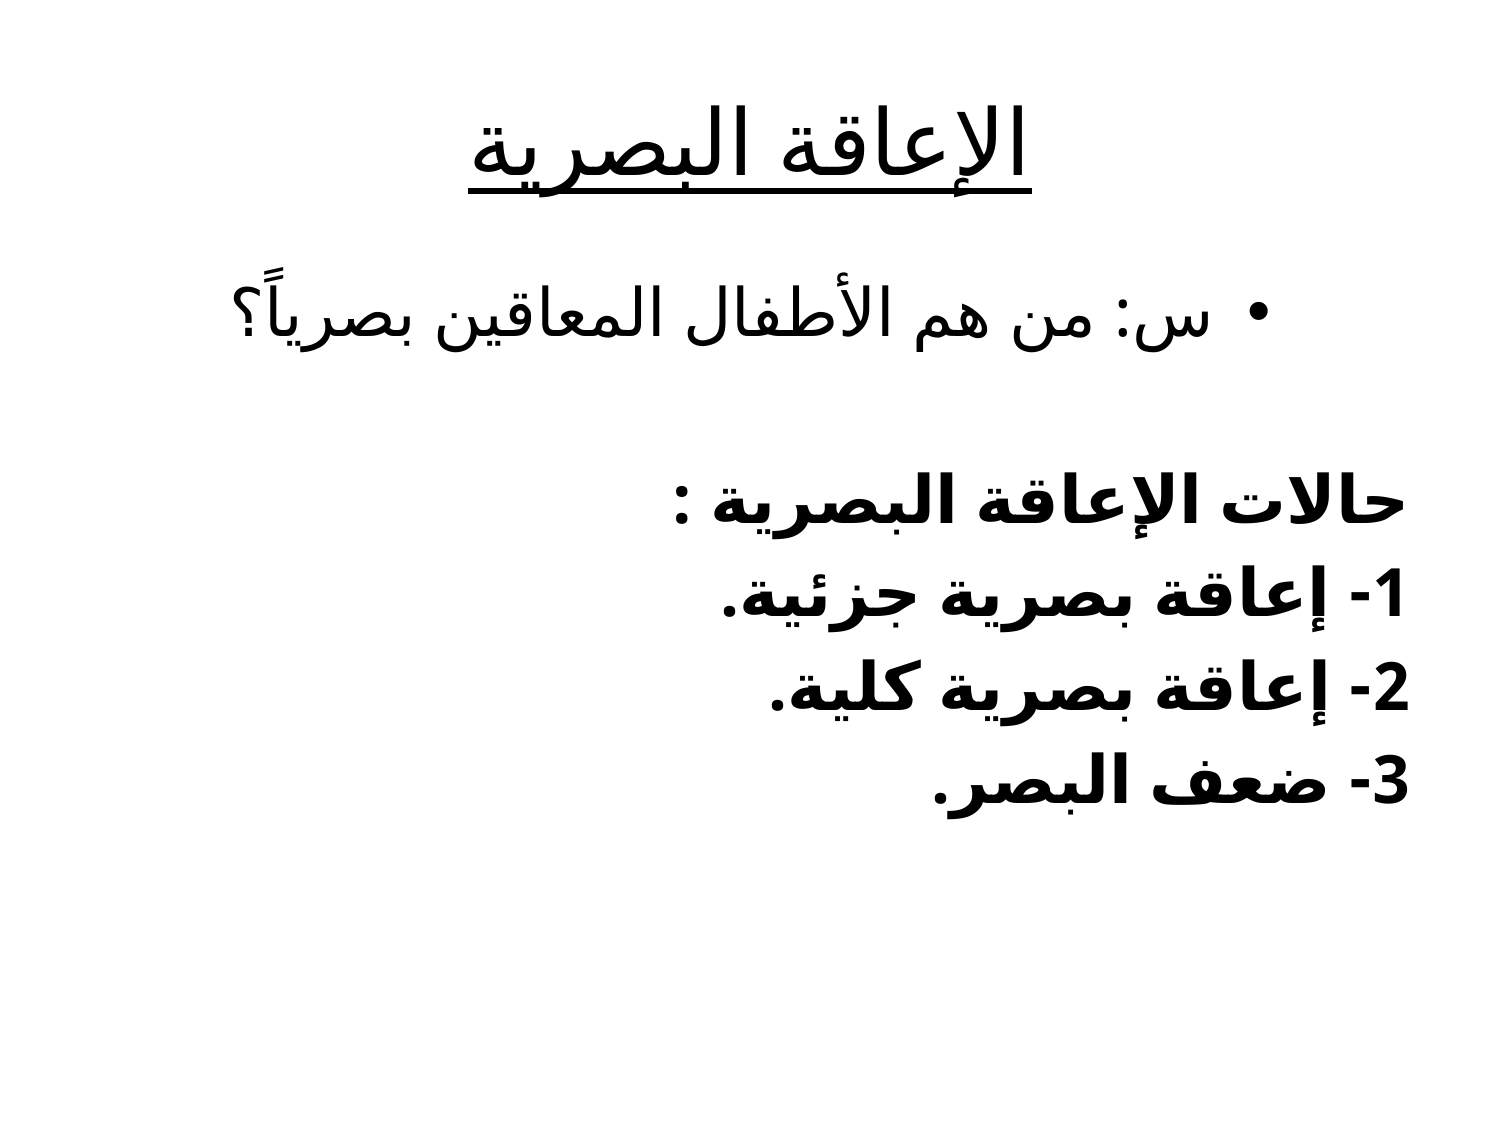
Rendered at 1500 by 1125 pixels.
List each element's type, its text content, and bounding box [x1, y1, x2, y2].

list س: من هم الأطفال المعاقين بصرياً؟ حالات الإعاقة البصرية : 1- إعاقة بصرية جزئية. 2- إعاقة بصرية كلية. 3- ضعف البصر. [75, 262, 1425, 1005]
title الإعاقة البصرية [75, 45, 1425, 233]
